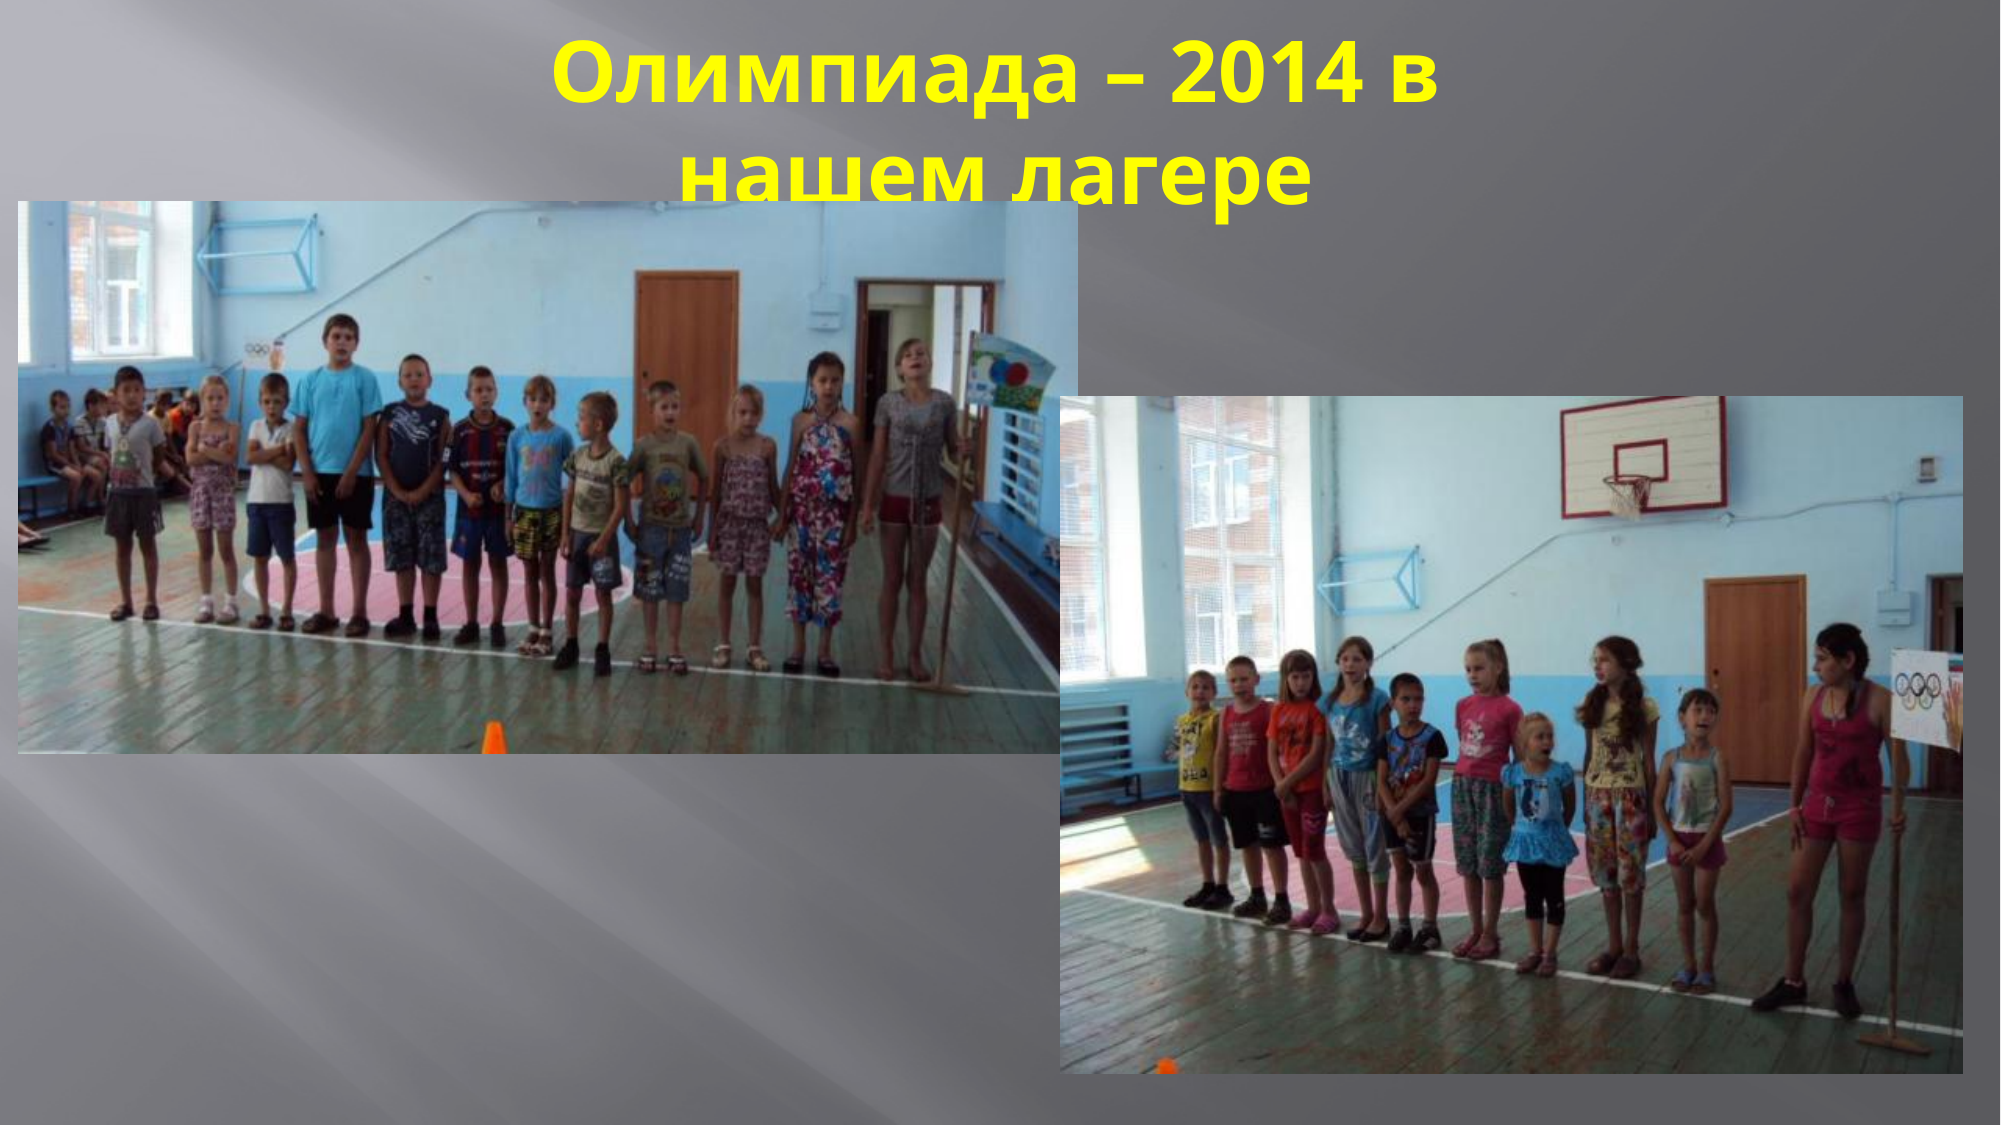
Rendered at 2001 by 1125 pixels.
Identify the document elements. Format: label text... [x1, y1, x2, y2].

title Олимпиада – 2014 в нашем лагере [372, 0, 1620, 239]
picture [1059, 396, 1964, 1074]
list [18, 201, 1079, 754]
